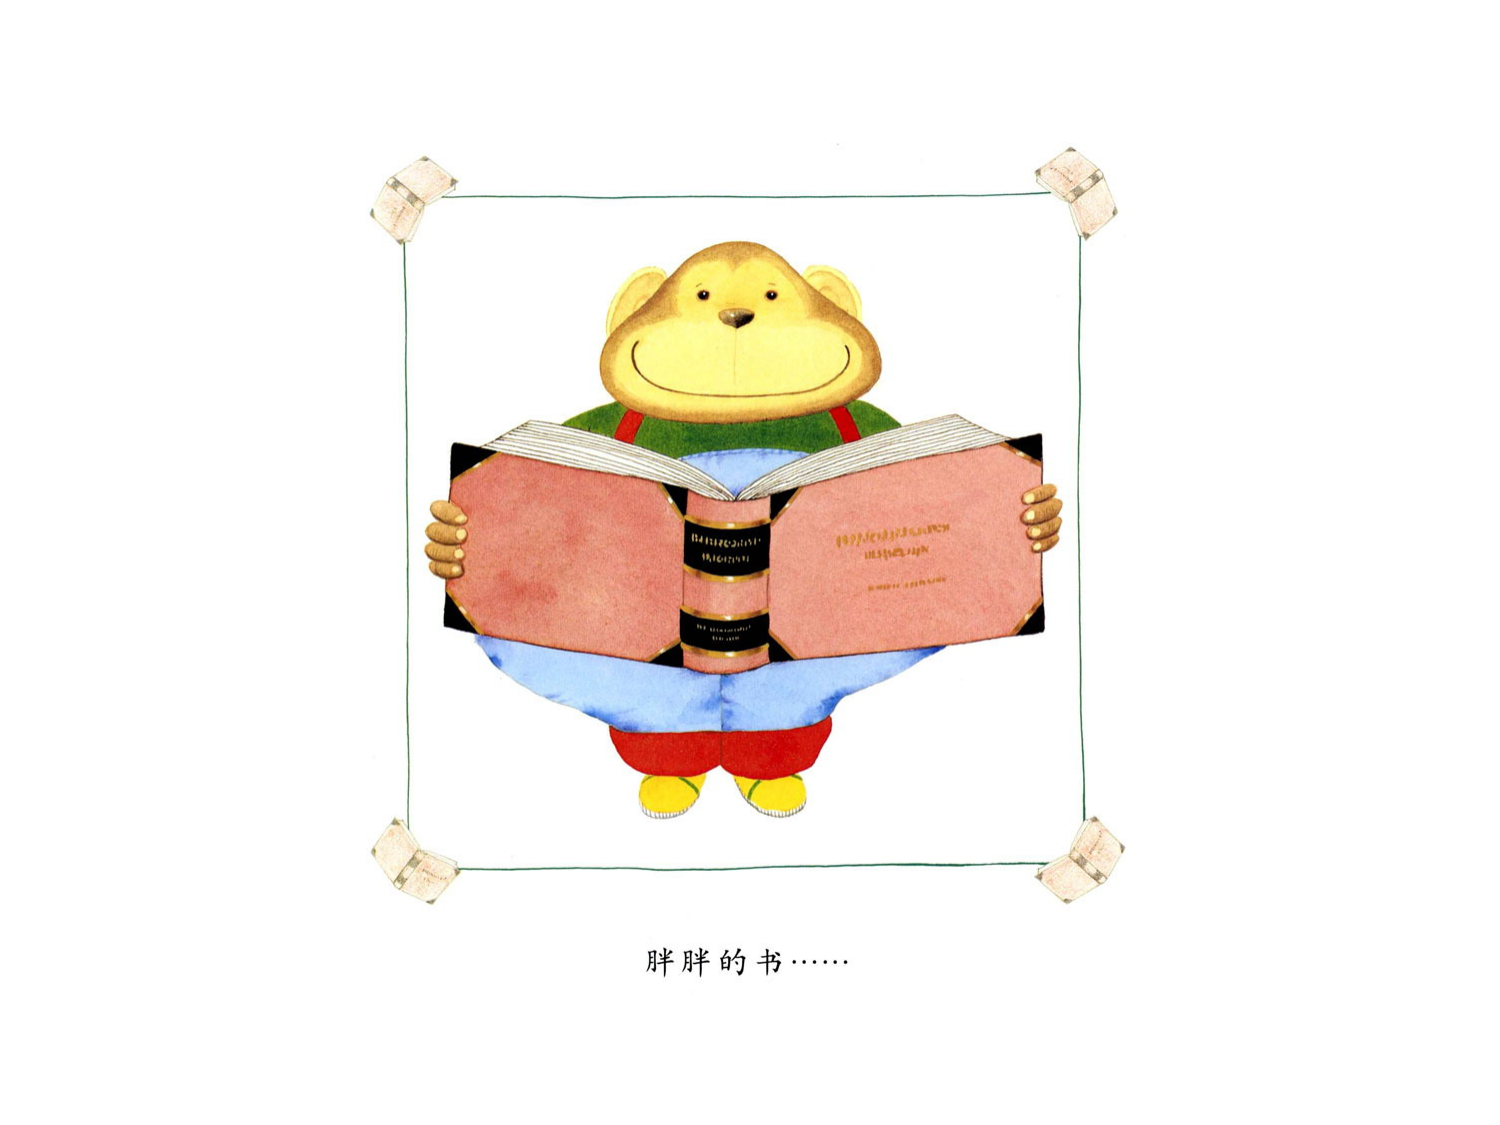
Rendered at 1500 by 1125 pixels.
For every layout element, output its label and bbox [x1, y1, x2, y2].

picture [349, 102, 1151, 1023]
